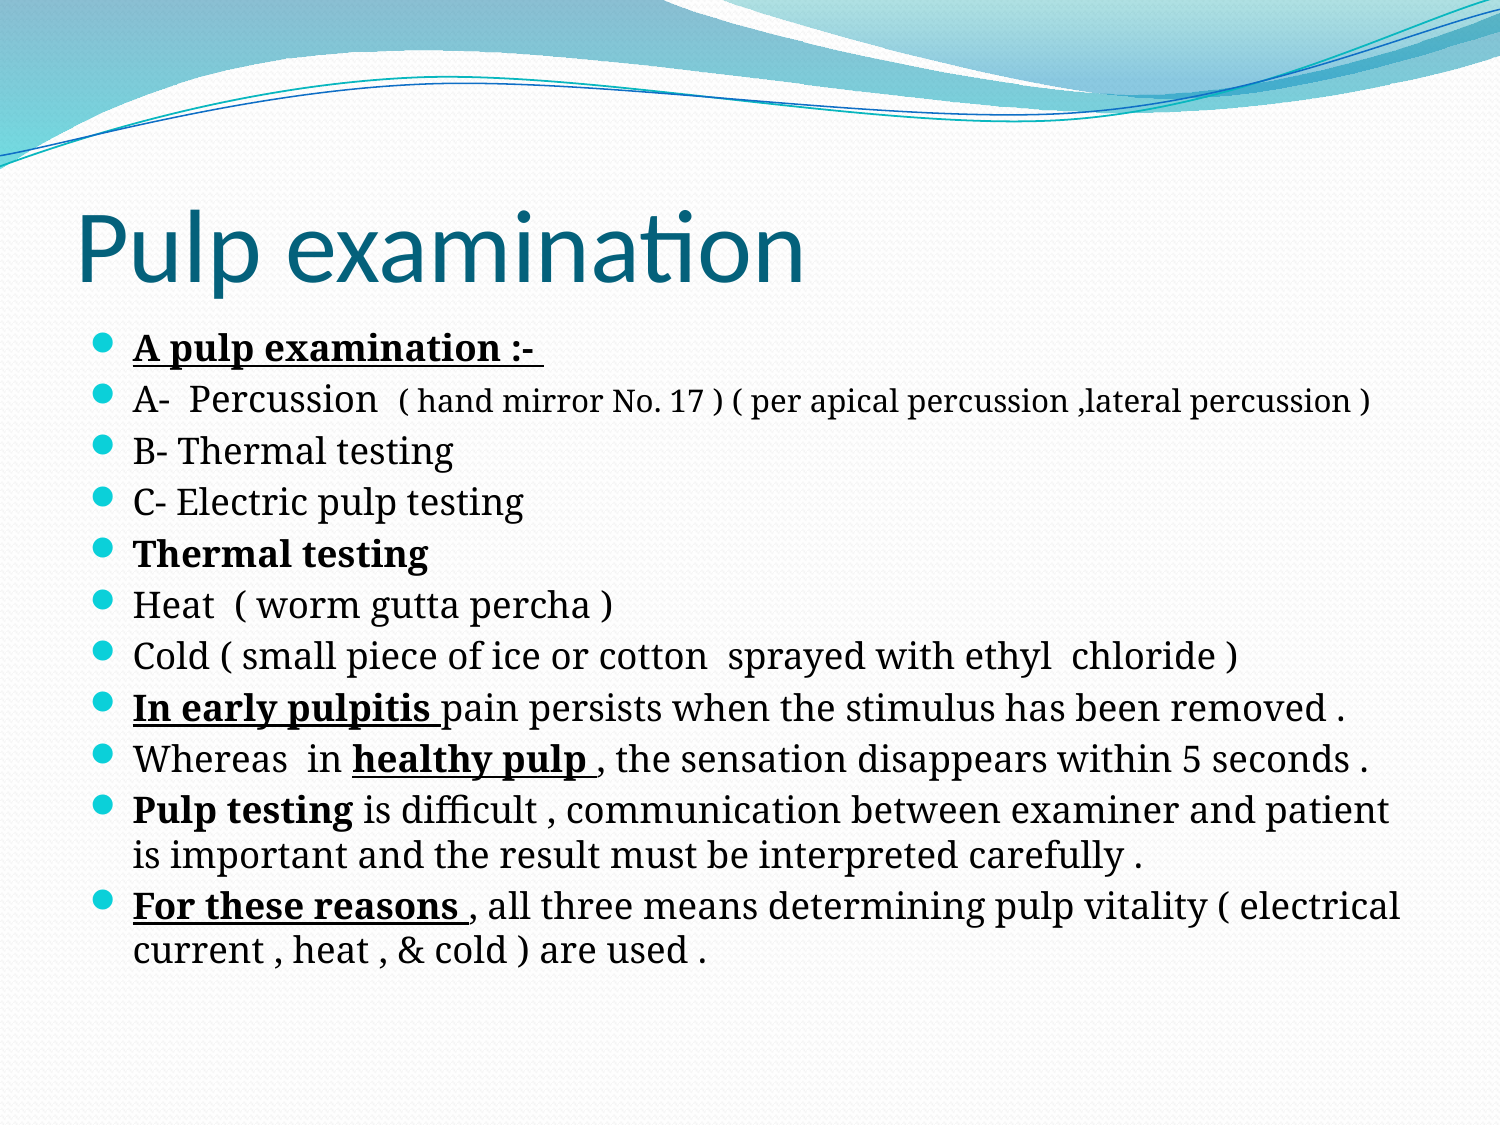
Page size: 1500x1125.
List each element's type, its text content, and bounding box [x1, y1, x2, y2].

title Pulp examination [75, 115, 1425, 303]
list A pulp examination :- A- Percussion ( hand mirror No. 17 ) ( per apical percussion ,lateral percussion ) B- Thermal testing C- Electric pulp testing Thermal testing Heat ( worm gutta percha ) Cold ( small piece of ice or cotton sprayed with ethyl chloride ) In early pulpitis pain persists when the stimulus has been removed . Whereas in healthy pulp , the sensation disappears within 5 seconds . Pulp testing is difficult , communication between examiner and patient is important and the result must be interpreted carefully . For these reasons , all three means determining pulp vitality ( electrical current , heat , & cold ) are used . [75, 317, 1425, 1038]
